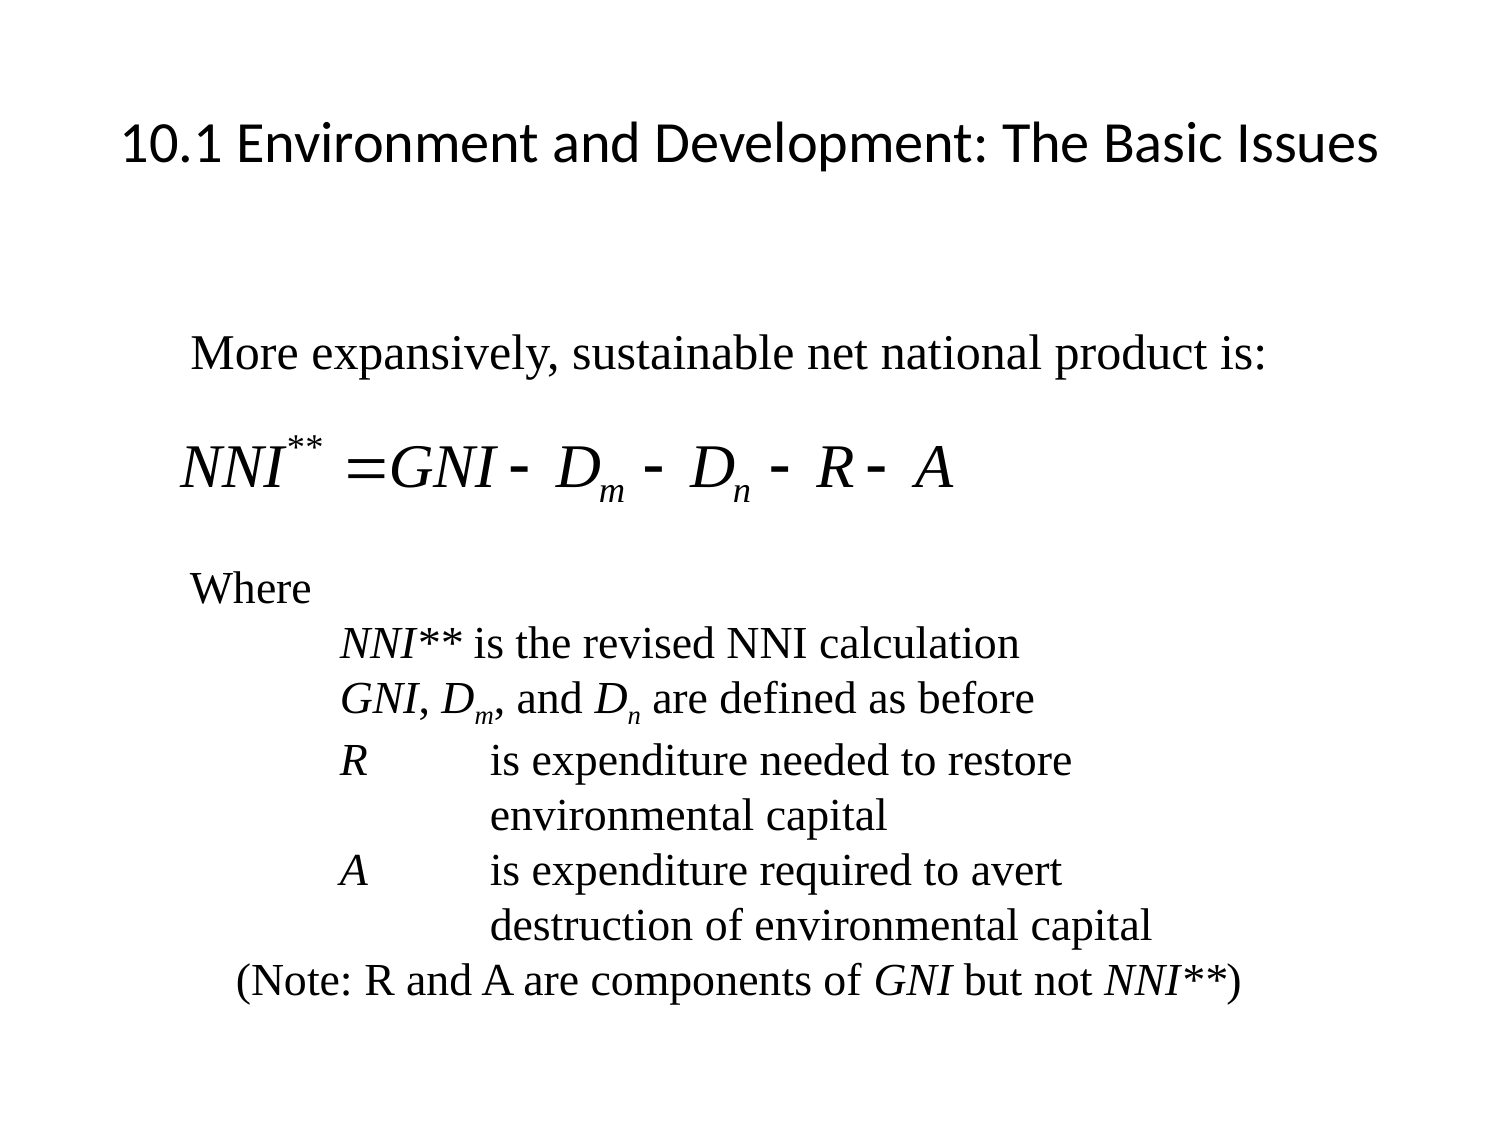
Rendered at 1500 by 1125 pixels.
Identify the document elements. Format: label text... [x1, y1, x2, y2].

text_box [169, 424, 962, 508]
text_box More expansively, sustainable net national product is: [175, 312, 1284, 388]
title 10.1 Environment and Development: The Basic Issues [75, 45, 1425, 233]
text_box Where NNI** is the revised NNI calculation GNI, Dm, and Dn are defined as before R is expenditure needed to restore environmental capital A is expenditure required to avert destruction of environmental capital (Note: R and A are components of GNI but not NNI**) [174, 549, 1263, 1013]
